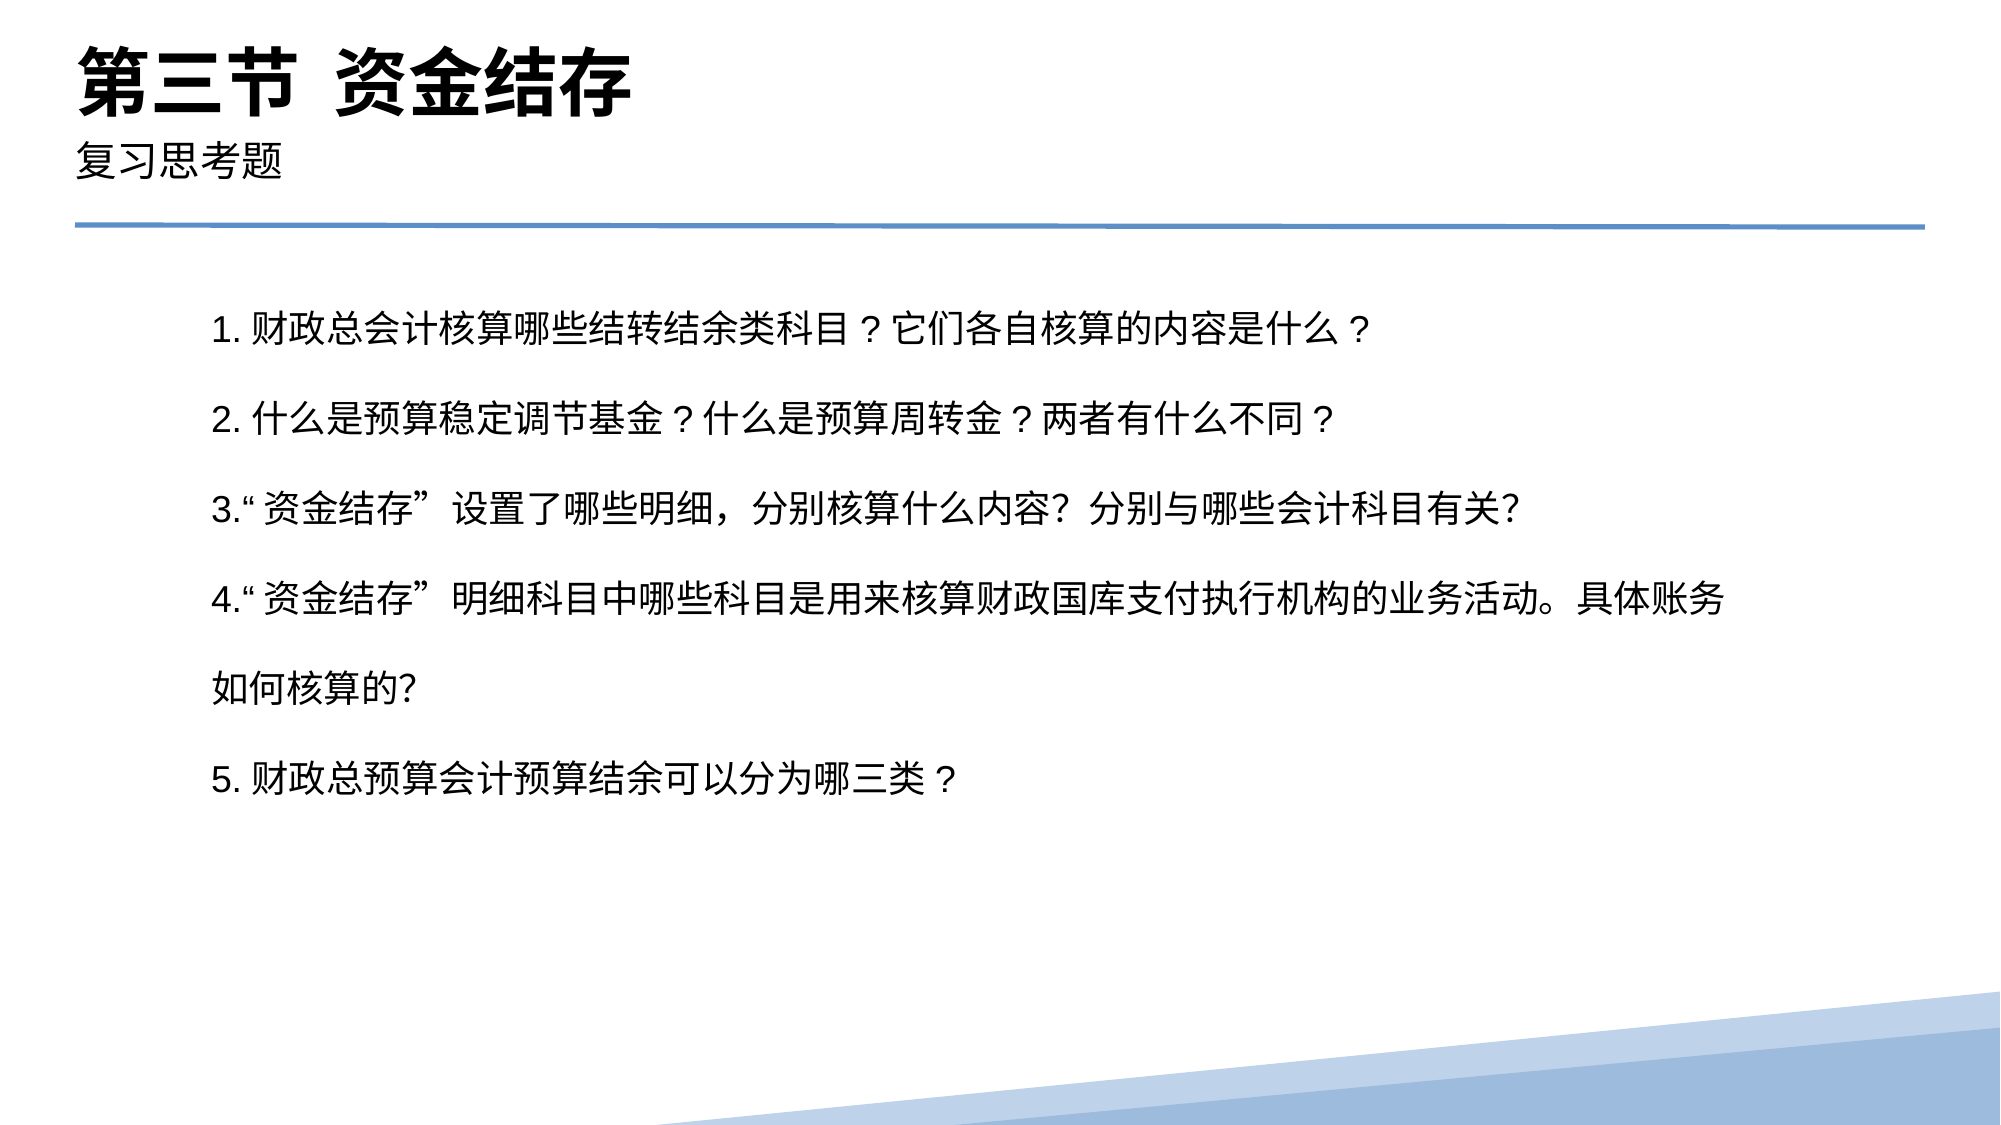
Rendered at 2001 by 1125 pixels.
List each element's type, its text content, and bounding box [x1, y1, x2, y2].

text_box 第三节 资金结存 [75, 24, 1925, 124]
text_box 复习思考题 [75, 124, 1925, 200]
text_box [656, 991, 2000, 1125]
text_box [74, 224, 1925, 228]
text_box 1.财政总会计核算哪些结转结余类科目?它们各自核算的内容是什么? 2.什么是预算稳定调节基金?什么是预算周转金?两者有什么不同? 3.“资金结存”设置了哪些明细，分别核算什么内容？分别与哪些会计科目有关？ 4.“资金结存”明细科目中哪些科目是用来核算财政国库支付执行机构的业务活动。具体账务如何核算的？ 5.财政总预算会计预算结余可以分为哪三类? [196, 252, 1764, 965]
